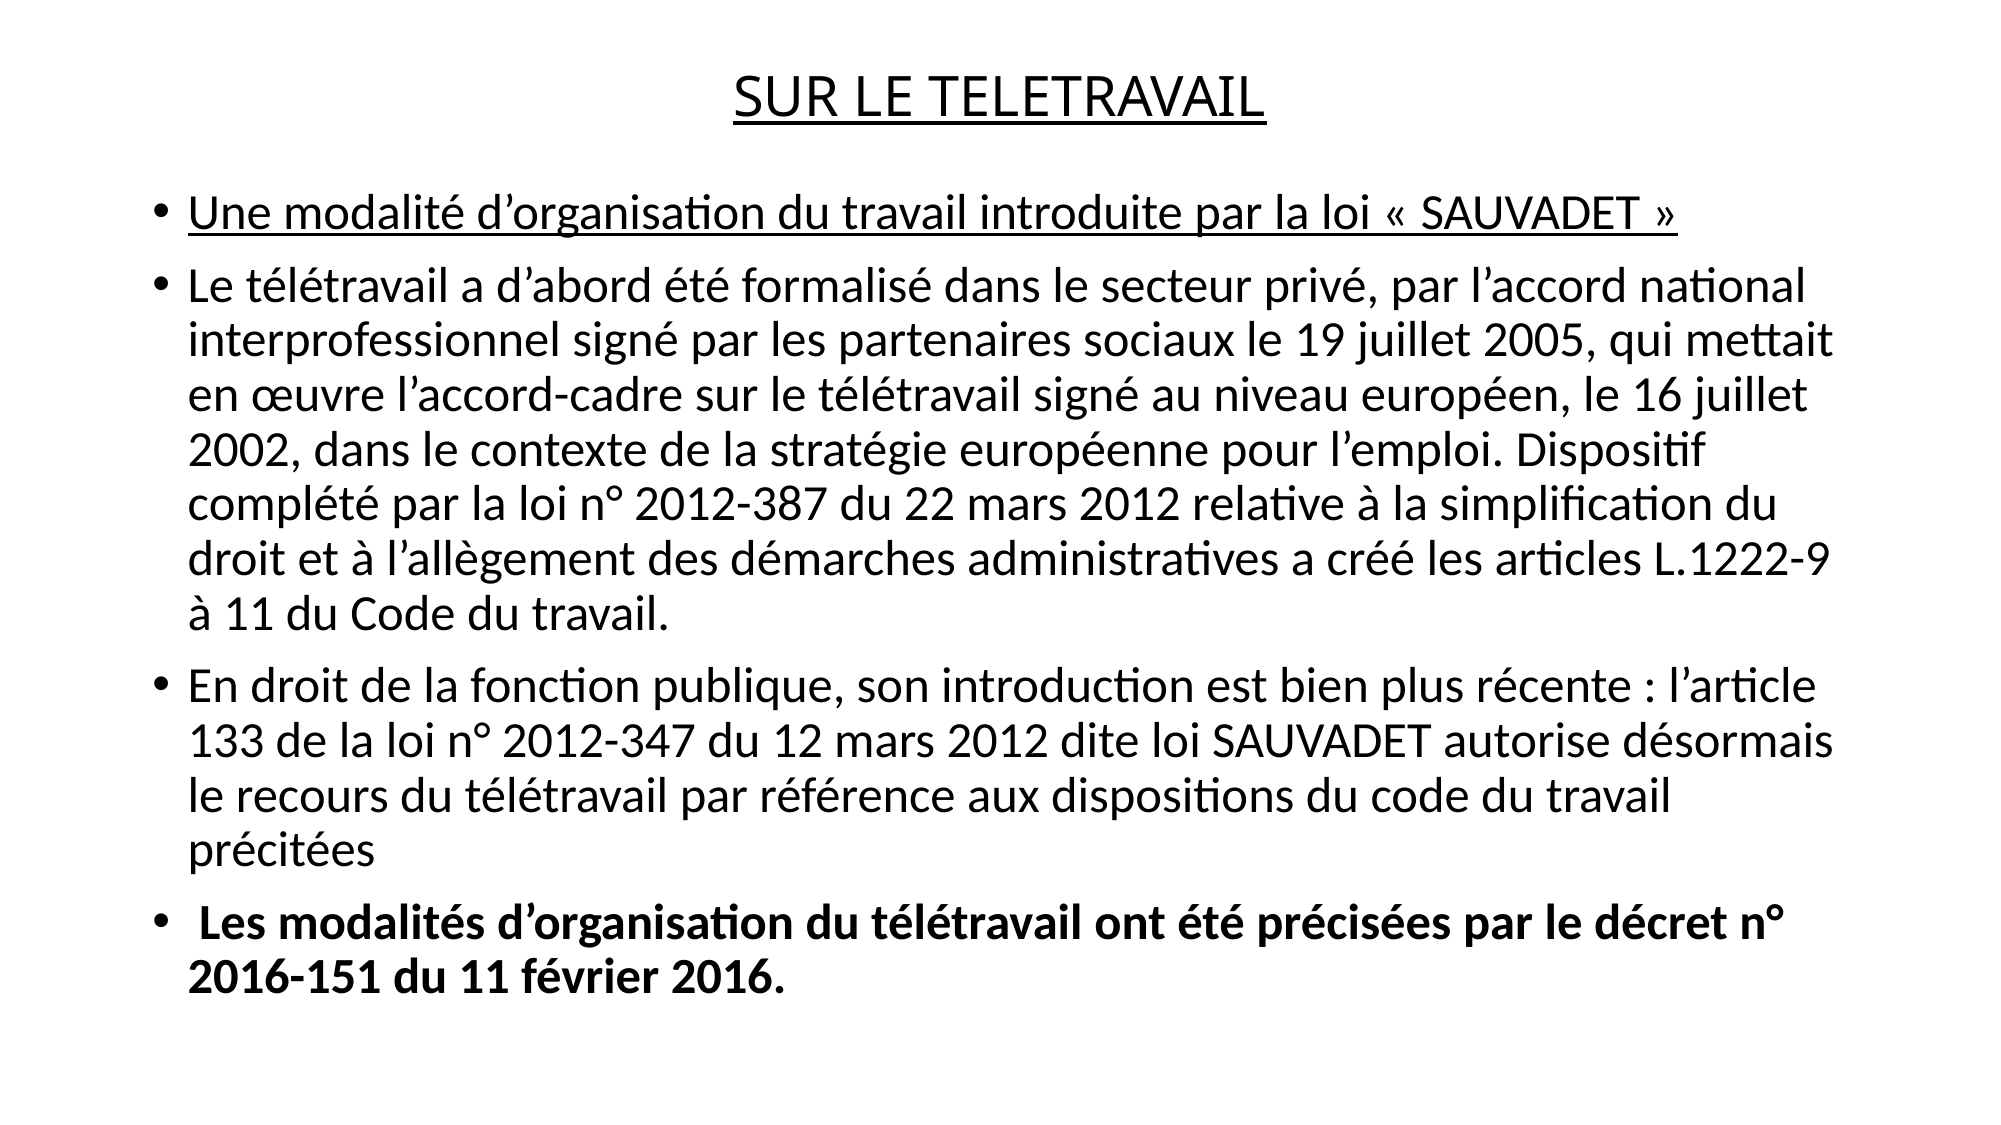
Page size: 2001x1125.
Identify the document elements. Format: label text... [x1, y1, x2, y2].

list Une modalité d’organisation du travail introduite par la loi « SAUVADET » Le télétravail a d’abord été formalisé dans le secteur privé, par l’accord national interprofessionnel signé par les partenaires sociaux le 19 juillet 2005, qui mettait en œuvre l’accord-cadre sur le télétravail signé au niveau européen, le 16 juillet 2002, dans le contexte de la stratégie européenne pour l’emploi. Dispositif complété par la loi n° 2012-387 du 22 mars 2012 relative à la simplification du droit et à l’allègement des démarches administratives a créé les articles L.1222-9 à 11 du Code du travail. En droit de la fonction publique, son introduction est bien plus récente : l’article 133 de la loi n° 2012-347 du 12 mars 2012 dite loi SAUVADET autorise désormais le recours du télétravail par référence aux dispositions du code du travail précitées Les modalités d’organisation du télétravail ont été précisées par le décret n° 2016-151 du 11 février 2016. [137, 178, 1863, 1014]
title SUR LE TELETRAVAIL [137, 59, 1863, 178]
